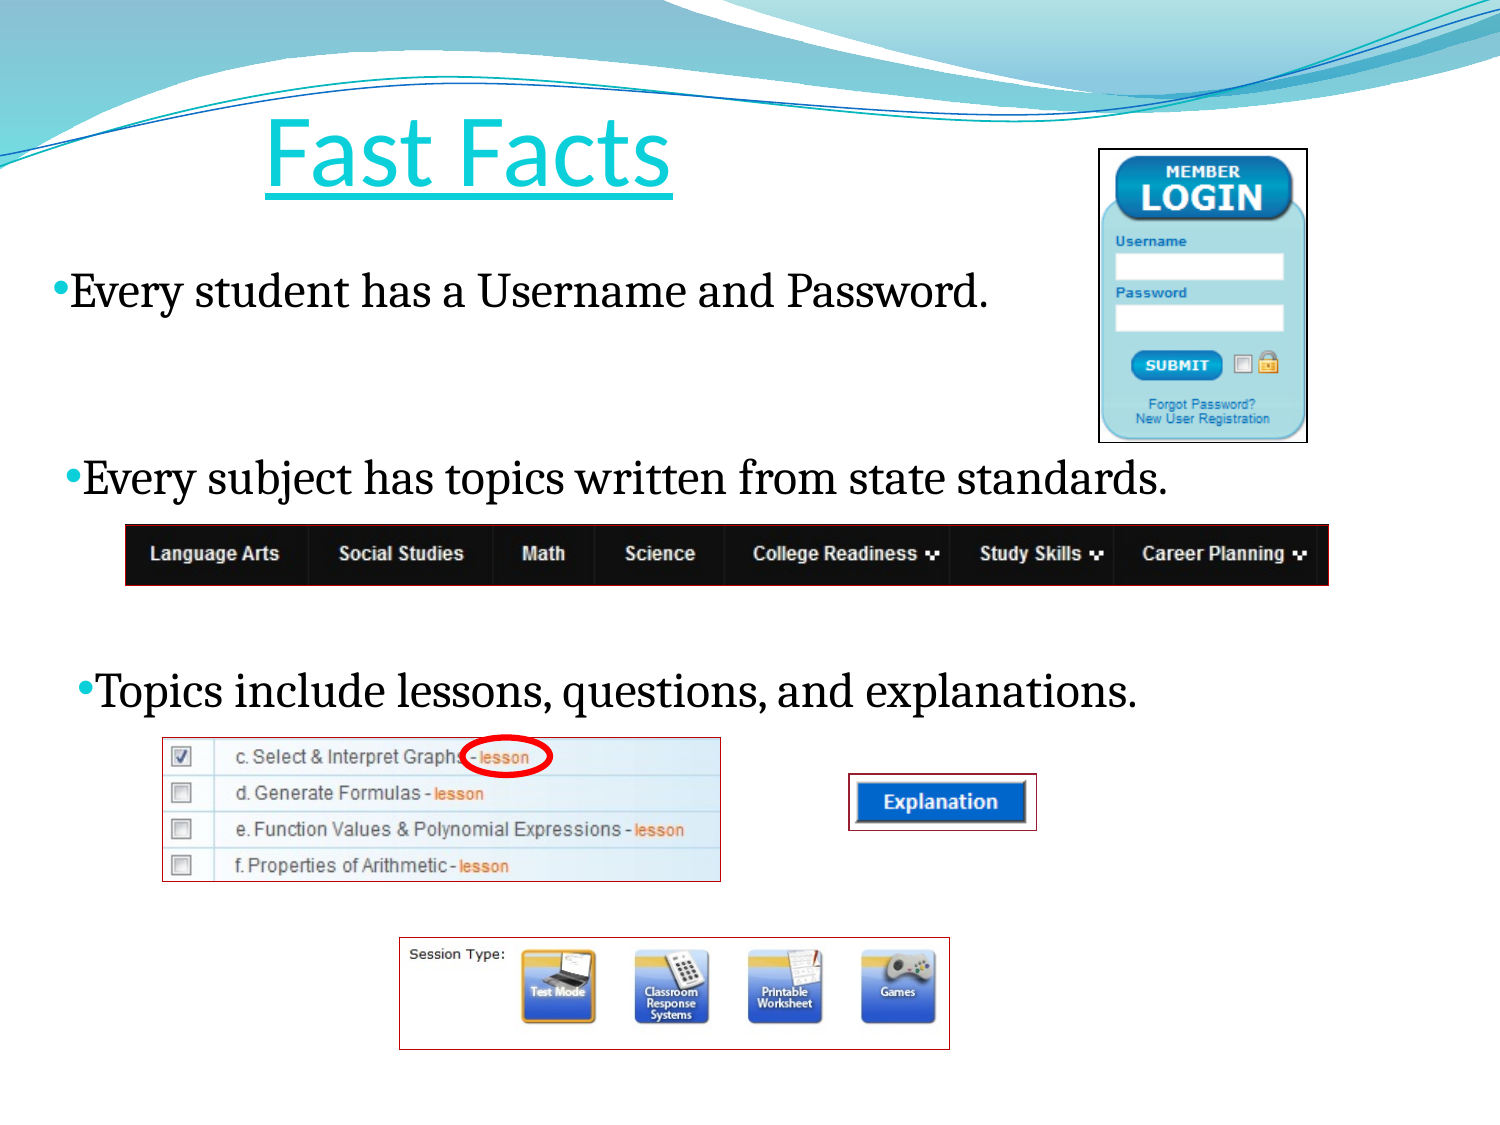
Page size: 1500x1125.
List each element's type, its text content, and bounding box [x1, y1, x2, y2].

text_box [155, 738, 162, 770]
text_box Every student has a Username and Password. [37, 249, 1092, 325]
text_box Fast Facts [249, 75, 813, 249]
text_box How do I monitor progress? [1092, 437, 1288, 454]
picture [124, 524, 1329, 587]
text_box Topics include lessons, questions, and explanations. [62, 649, 1338, 770]
picture [162, 737, 721, 882]
text_box Every subject has topics written from state standards. [50, 437, 1288, 513]
picture [1099, 149, 1307, 442]
picture [399, 937, 951, 1050]
picture [849, 774, 1037, 830]
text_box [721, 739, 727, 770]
